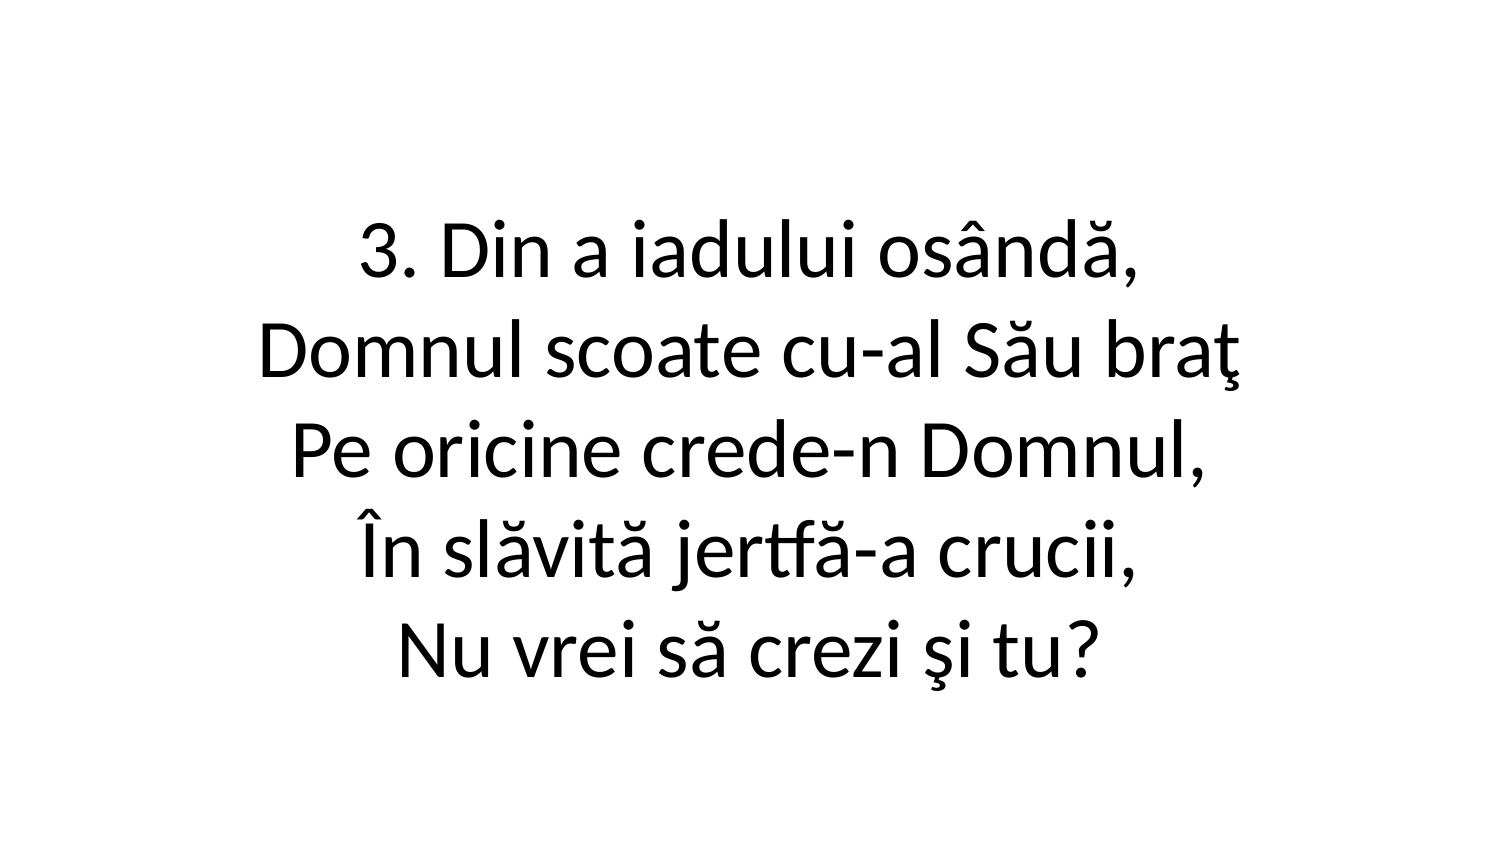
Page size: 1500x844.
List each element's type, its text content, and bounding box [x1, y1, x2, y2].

text_box 3. Din a iadului osândă, Domnul scoate cu-al Său braţ Pe oricine crede-n Domnul, În slăvită jertfă-a crucii, Nu vrei să crezi şi tu? [242, 142, 1258, 702]
